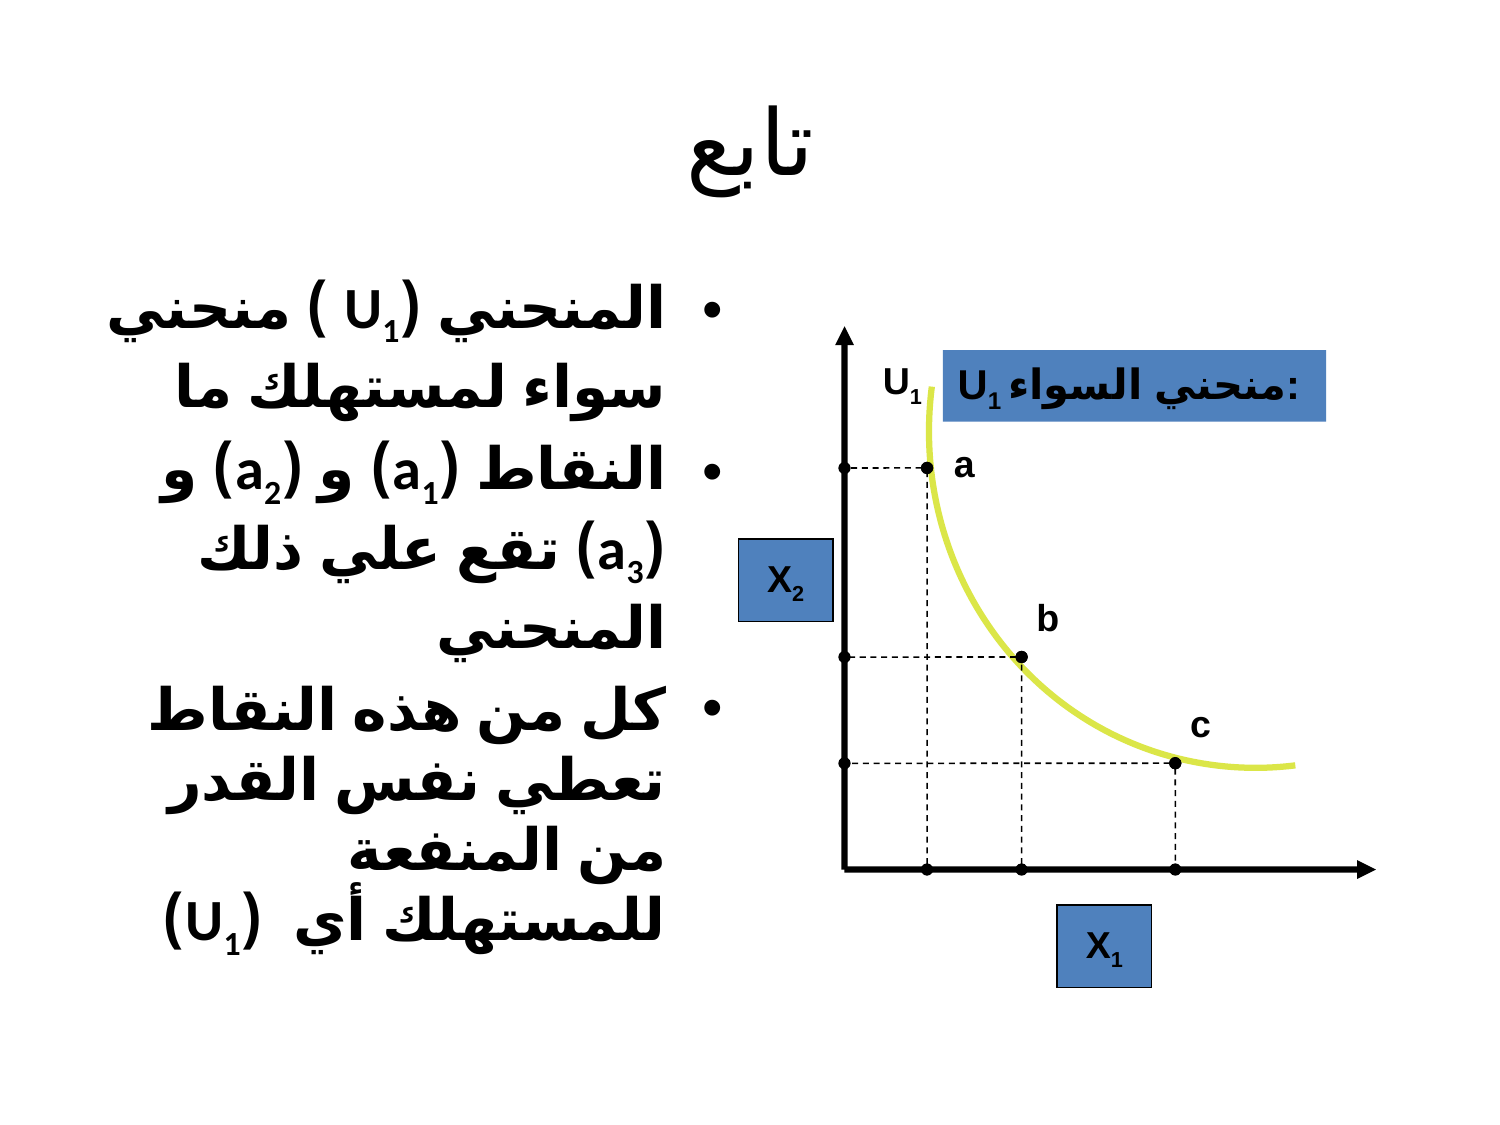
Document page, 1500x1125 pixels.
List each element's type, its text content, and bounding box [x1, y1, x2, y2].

text_box X1 [1057, 904, 1152, 988]
text_box [1182, 863, 1376, 876]
text_box [838, 650, 851, 664]
text_box [762, 262, 1425, 1005]
text_box b [1021, 586, 1075, 646]
list المنحني (U1 ) منحني سواء لمستهلك ما النقاط (a1) و (a2) و (a3) تقع علي ذلك المنحني كل من هذه النقاط تعطي نفس القدر من المنفعة للمستهلك أي (U1) [75, 262, 738, 1005]
text_box [1010, 650, 1028, 664]
text_box [838, 461, 855, 475]
text_box [928, 416, 1296, 768]
text_box U1 [868, 349, 949, 416]
text_box [915, 461, 934, 475]
text_box [1015, 858, 1028, 876]
text_box [920, 858, 934, 876]
text_box [1164, 757, 1182, 770]
text_box a [939, 432, 990, 493]
text_box U1 منحني السواء: [942, 350, 1327, 422]
text_box c [1175, 692, 1226, 753]
text_box [1169, 857, 1182, 876]
title تابع [75, 45, 1425, 233]
text_box X2 [738, 538, 833, 622]
text_box [838, 757, 851, 770]
text_box [838, 326, 851, 461]
